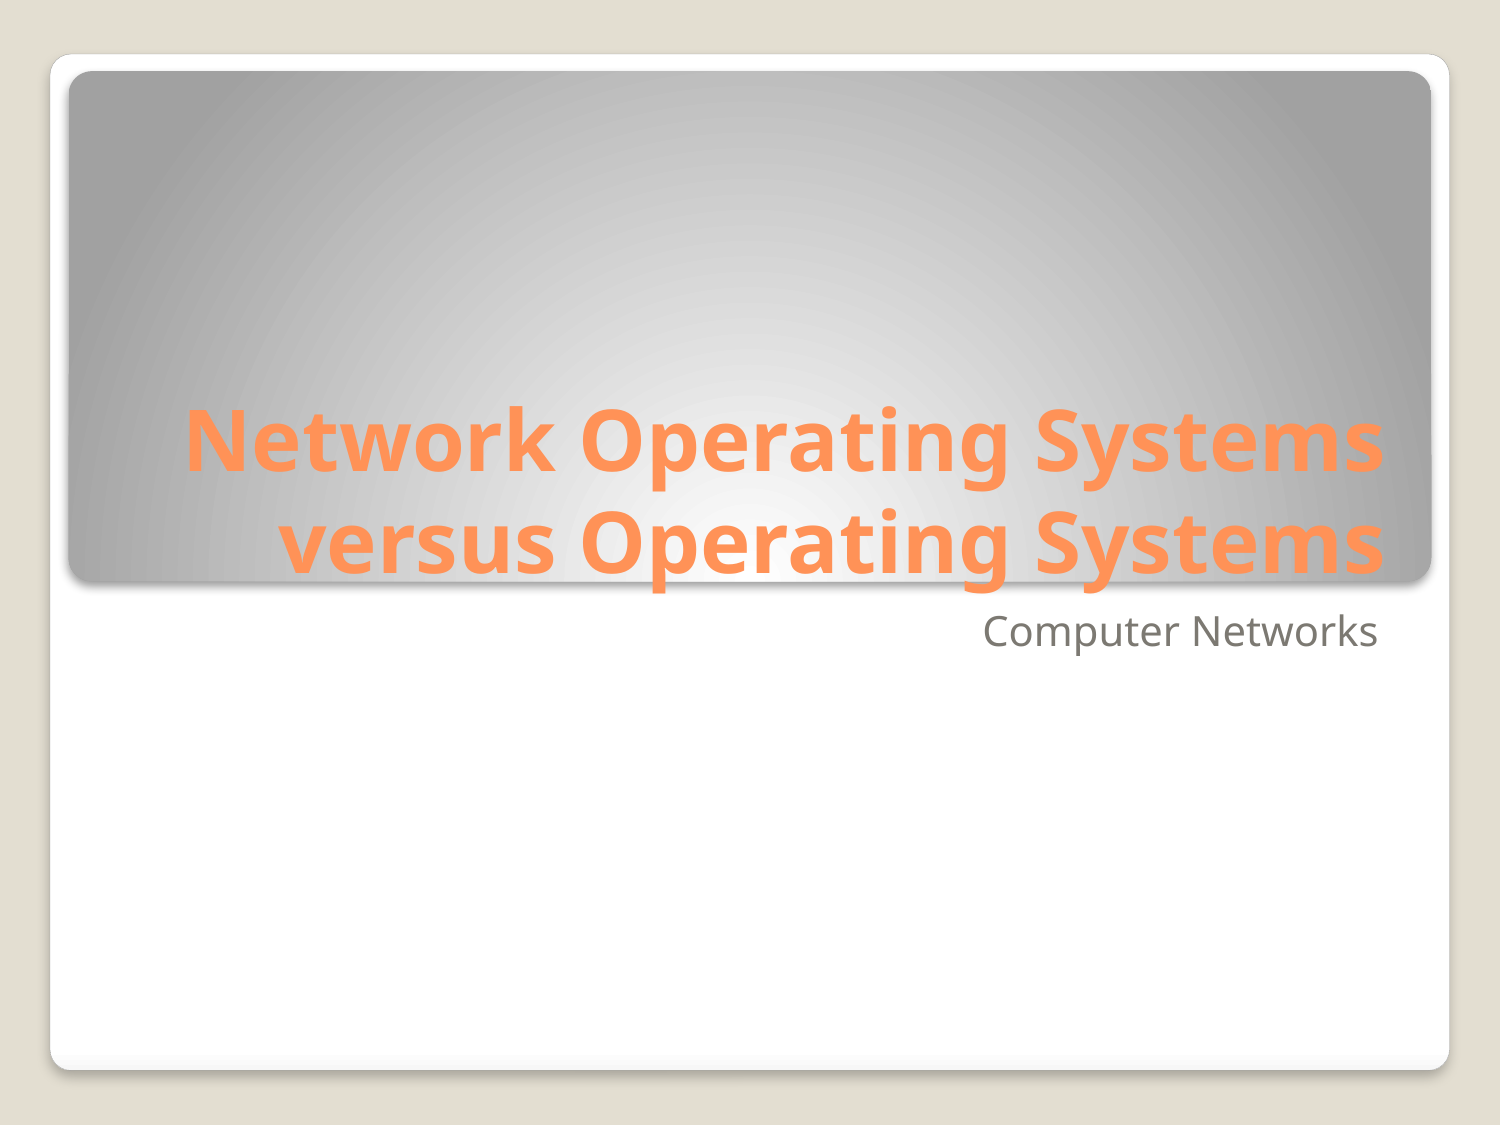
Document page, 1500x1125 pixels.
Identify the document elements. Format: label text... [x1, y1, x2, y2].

subtitle Computer Networks [118, 604, 1394, 755]
title Network Operating Systems versus Operating Systems [118, 298, 1394, 599]
